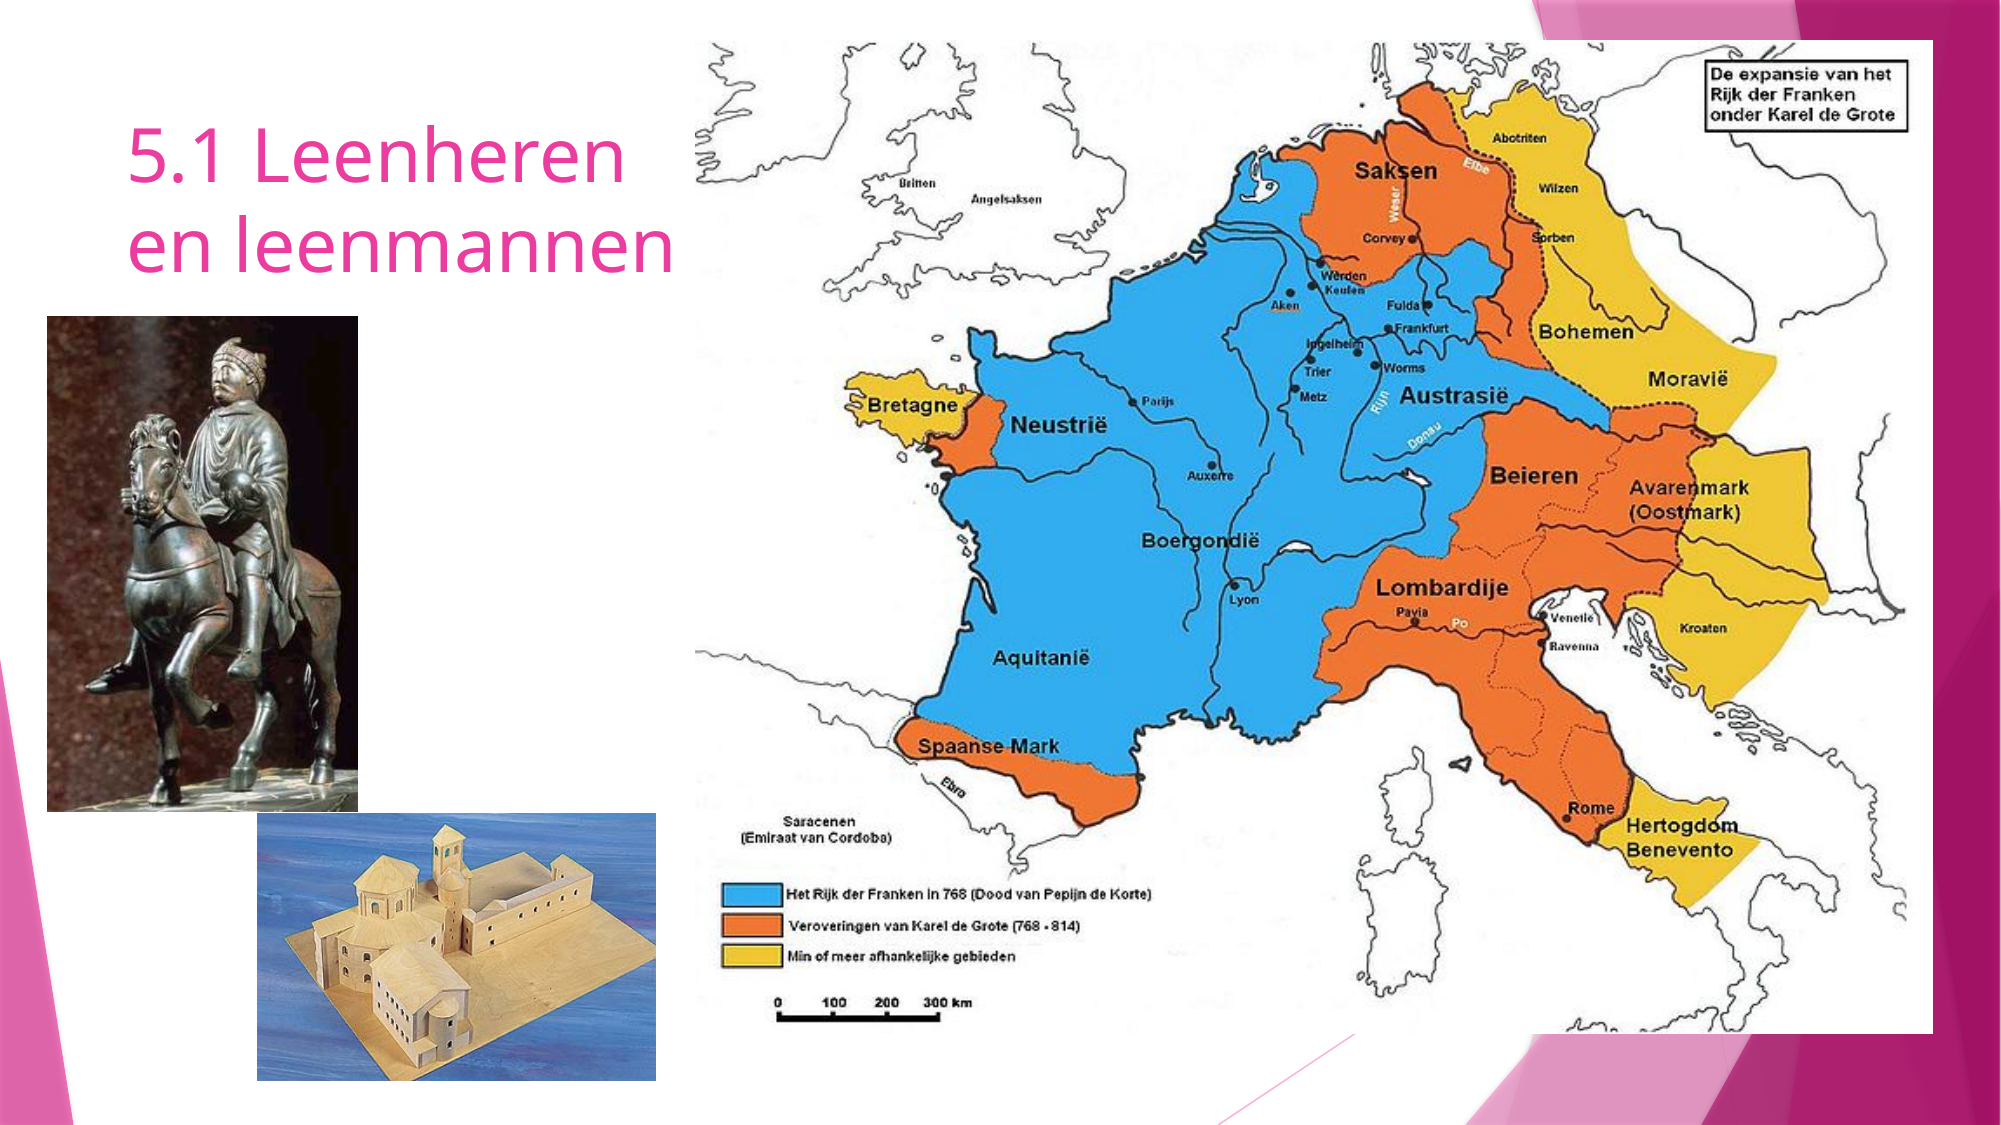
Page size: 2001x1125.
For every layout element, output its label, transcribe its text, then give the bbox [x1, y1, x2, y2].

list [694, 40, 1934, 1035]
picture [46, 316, 657, 1082]
title 5.1 Leenheren en leenmannen [111, 99, 690, 317]
